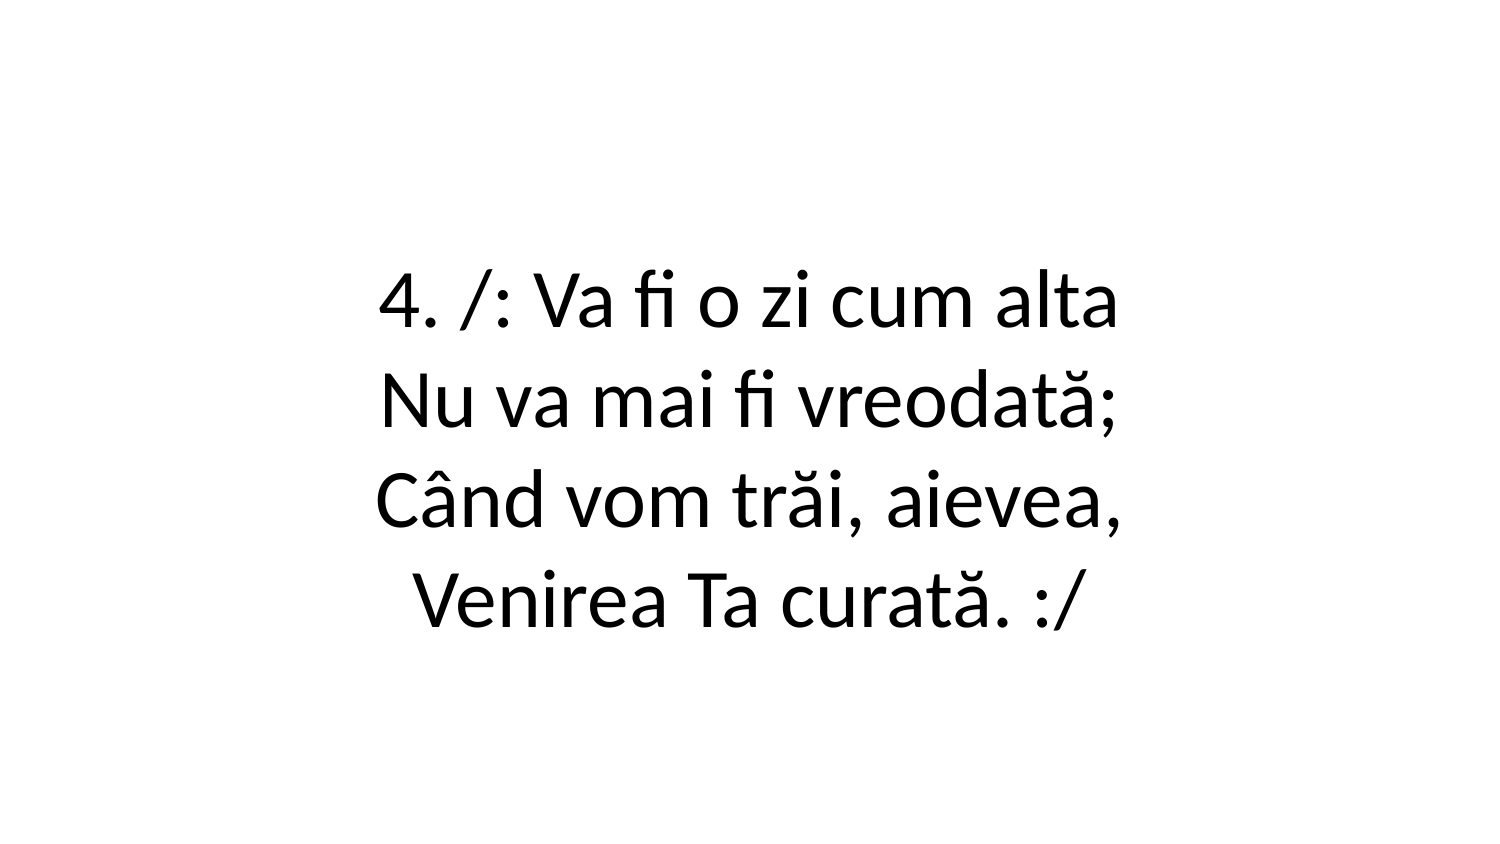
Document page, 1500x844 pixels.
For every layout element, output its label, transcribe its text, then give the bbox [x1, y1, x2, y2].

text_box 4. /: Va fi o zi cum alta Nu va mai fi vreodată; Când vom trăi, aievea, Venirea Ta curată. :/ [360, 192, 1140, 652]
